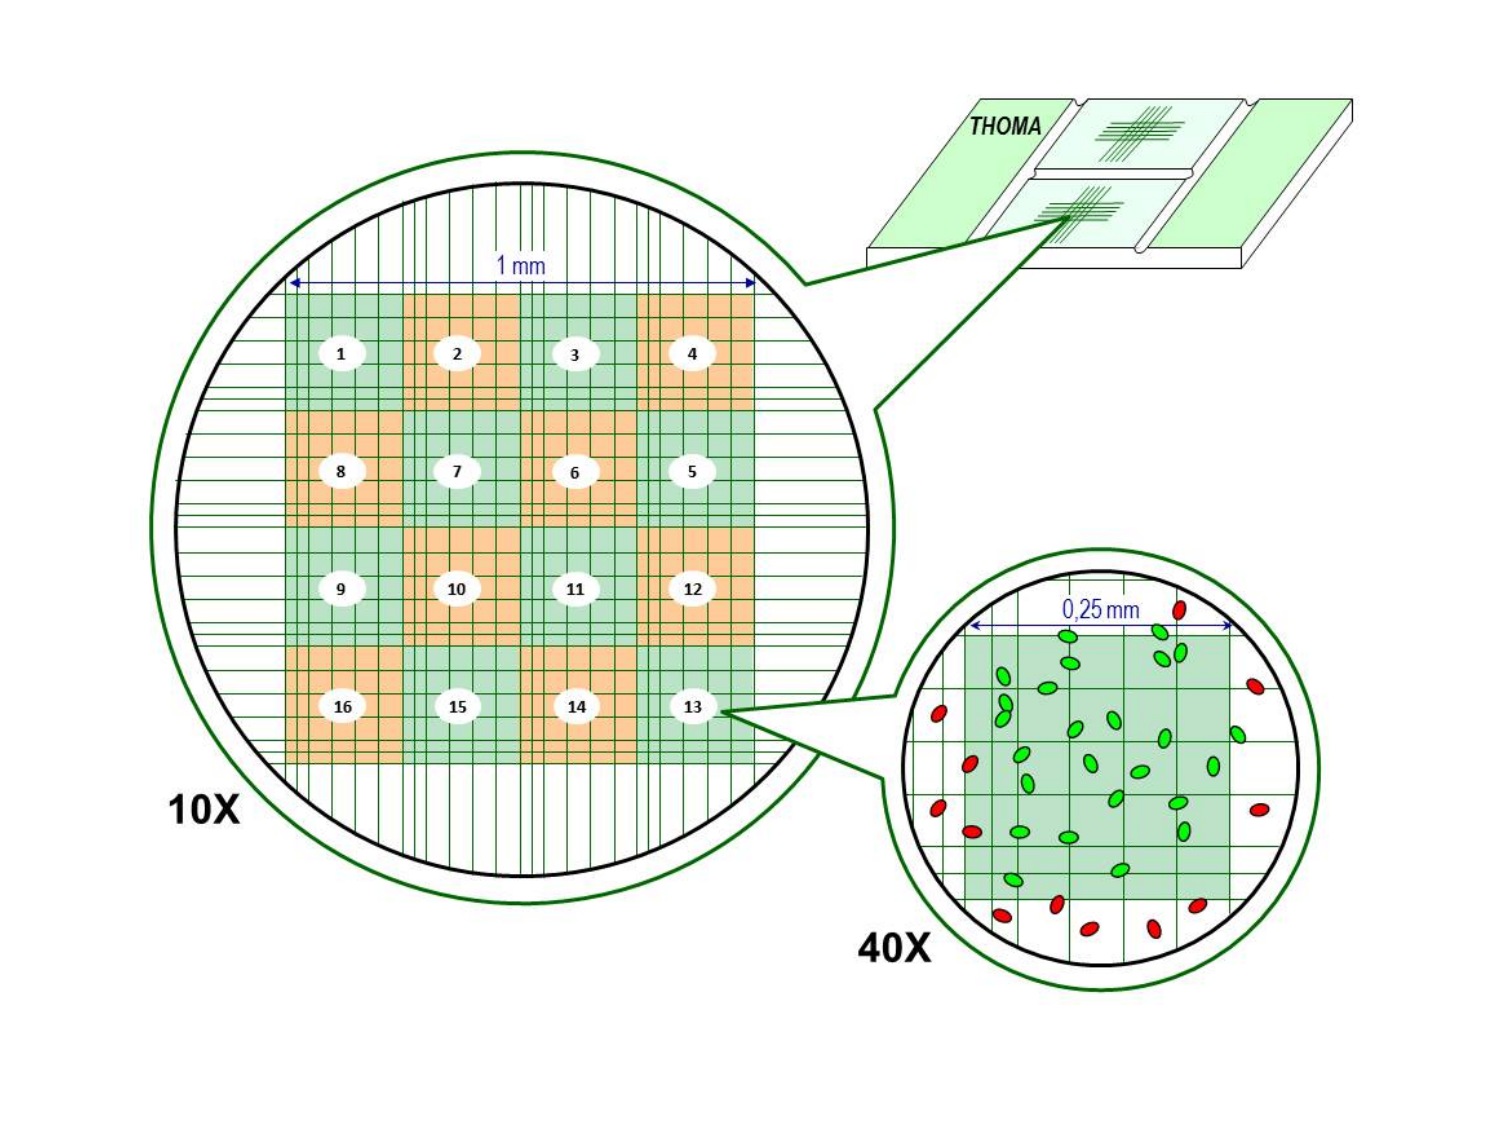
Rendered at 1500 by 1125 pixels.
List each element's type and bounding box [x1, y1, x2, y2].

list [129, 74, 1371, 1006]
